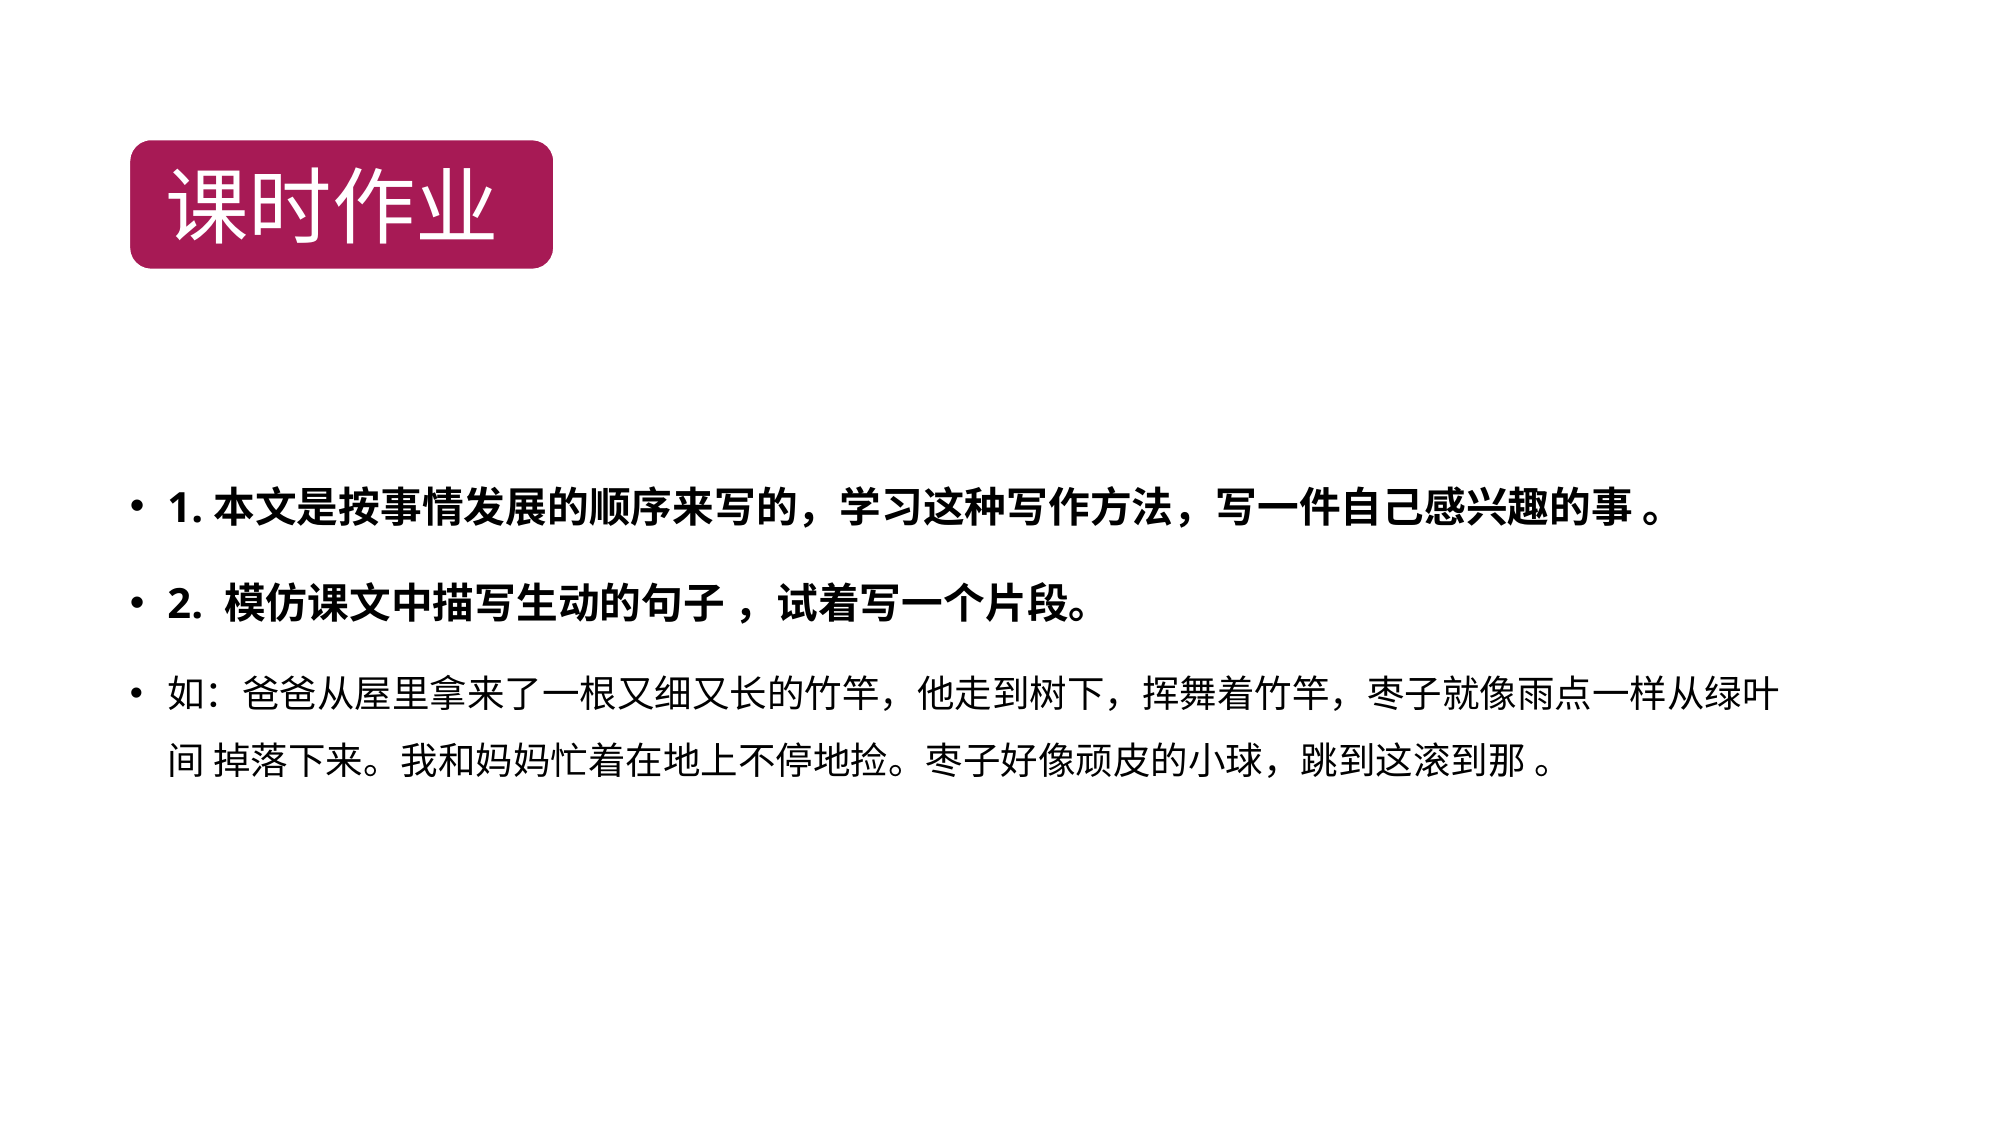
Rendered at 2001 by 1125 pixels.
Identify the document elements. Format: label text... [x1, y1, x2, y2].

list 1.本文是按事情发展的顺序来写的，学习这种写作方法，写一件自己感兴趣的事 。 2. 模仿课文中描写生动的句子 ，试着写一个片段。 如：爸爸从屋里拿来了一根又细又长的竹竿，他走到树下，挥舞着竹竿，枣子就像雨点一样从绿叶间 掉落下来。我和妈妈忙着在地上不停地捡。枣子好像顽皮的小球，跳到这滚到那 。 [114, 89, 1826, 791]
text_box 课时作业 [129, 139, 554, 270]
